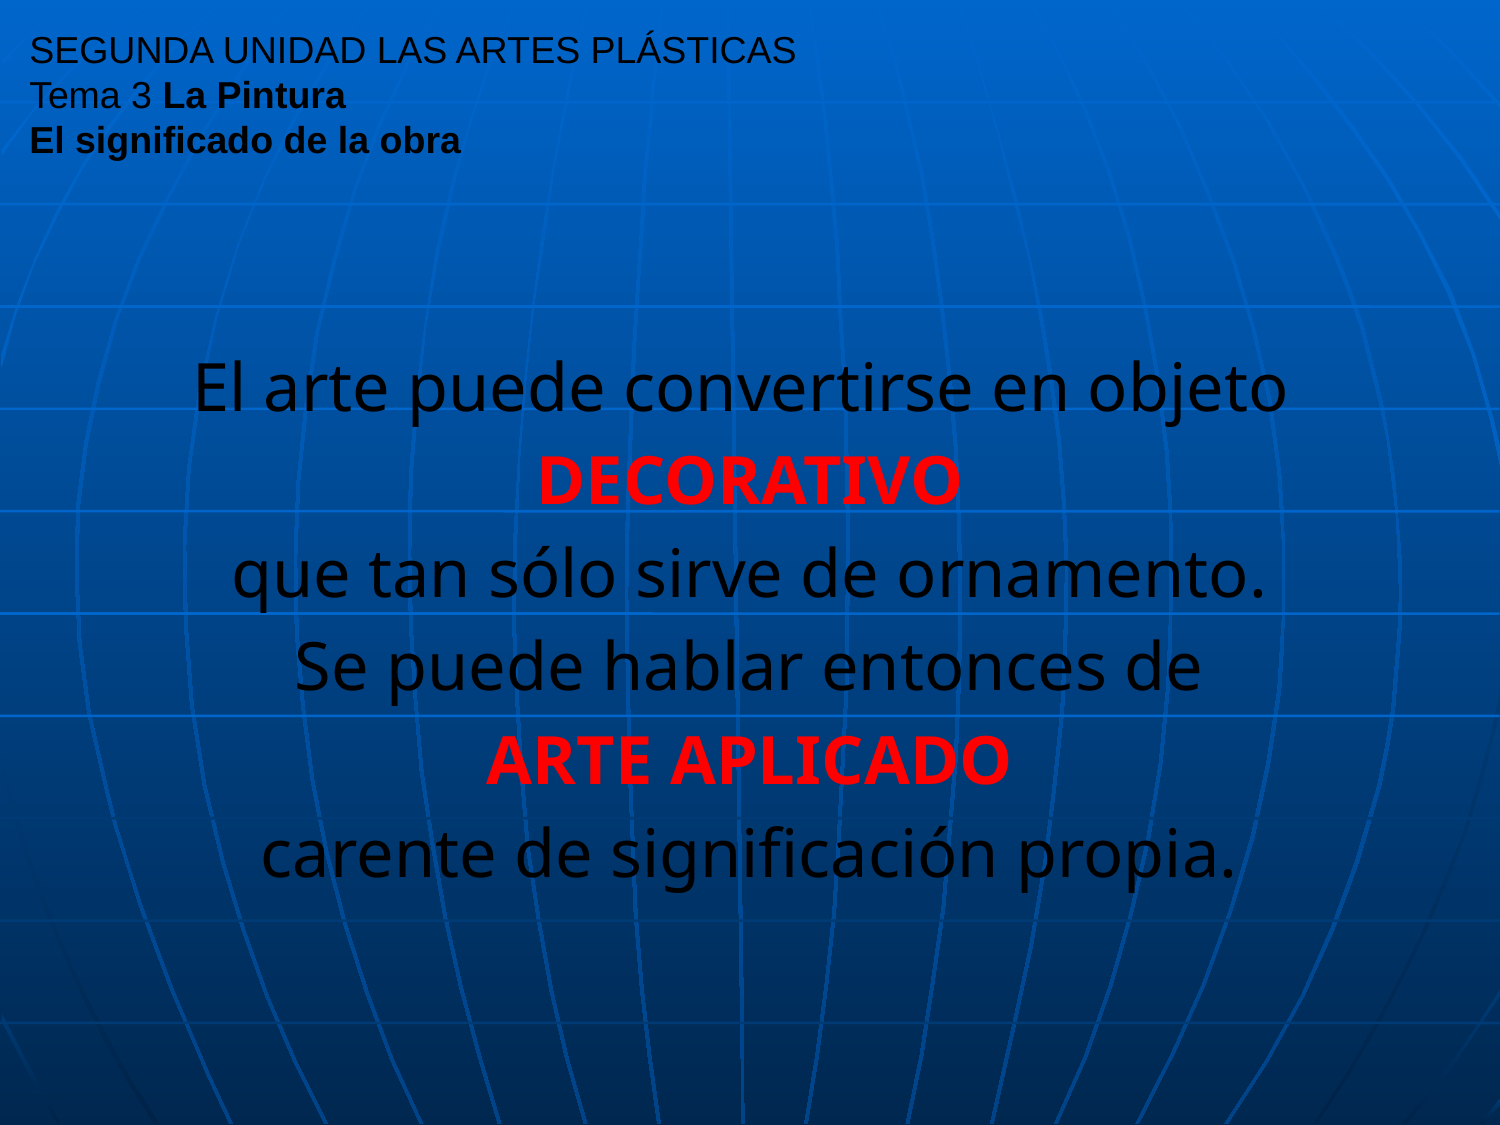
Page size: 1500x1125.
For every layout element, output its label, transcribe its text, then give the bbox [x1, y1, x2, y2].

list El arte puede convertirse en objeto DECORATIVO que tan sólo sirve de ornamento. Se puede hablar entonces de ARTE APLICADO carente de significación propia. [123, 243, 1377, 1036]
title SEGUNDA UNIDAD LAS ARTES PLÁSTICAS Tema 3 La Pintura El significado de la obra [0, 0, 828, 188]
